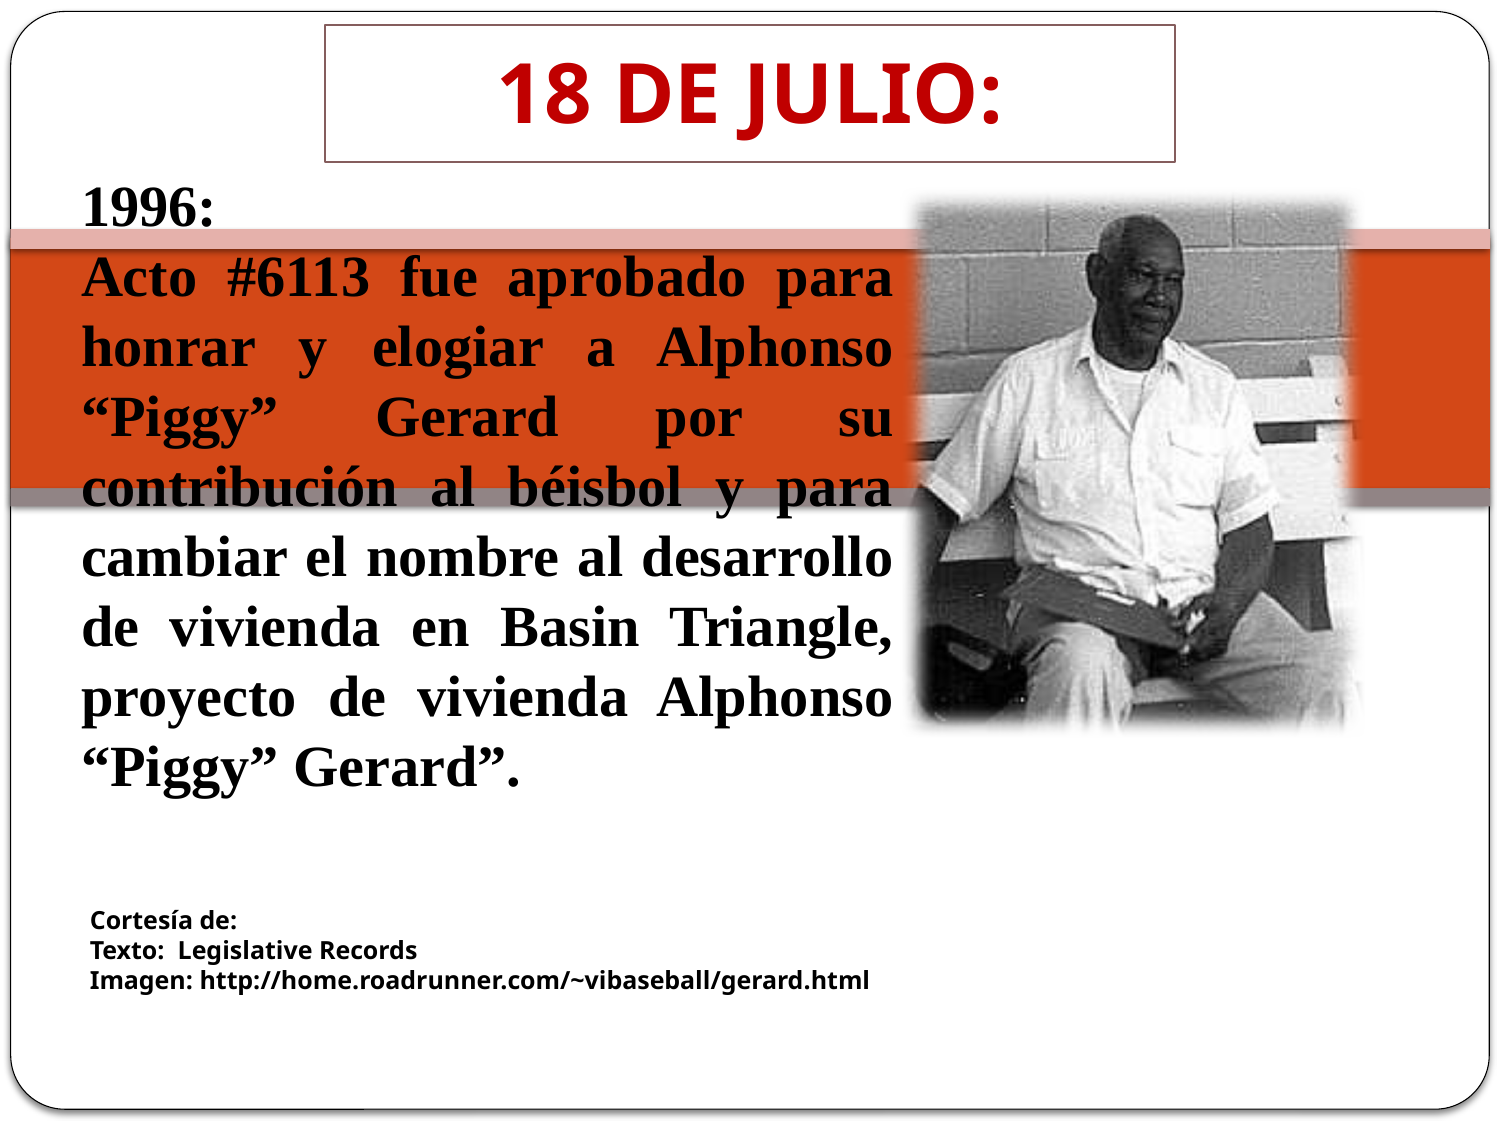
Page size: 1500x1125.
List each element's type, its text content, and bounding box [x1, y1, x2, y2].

text_box Cortesía de: Texto: Legislative Records Imagen: http://home.roadrunner.com/~vibaseball/gerard.html [74, 896, 1350, 1002]
picture [899, 187, 1365, 738]
text_box 1996: Acto #6113 fue aprobado para honrar y elogiar a Alphonso “Piggy” Gerard por su contribución al béisbol y para cambiar el nombre al desarrollo de vivienda en Basin Triangle, proyecto de vivienda Alphonso “Piggy” Gerard”. [74, 162, 900, 813]
title 18 DE JULIO: [324, 24, 1176, 163]
